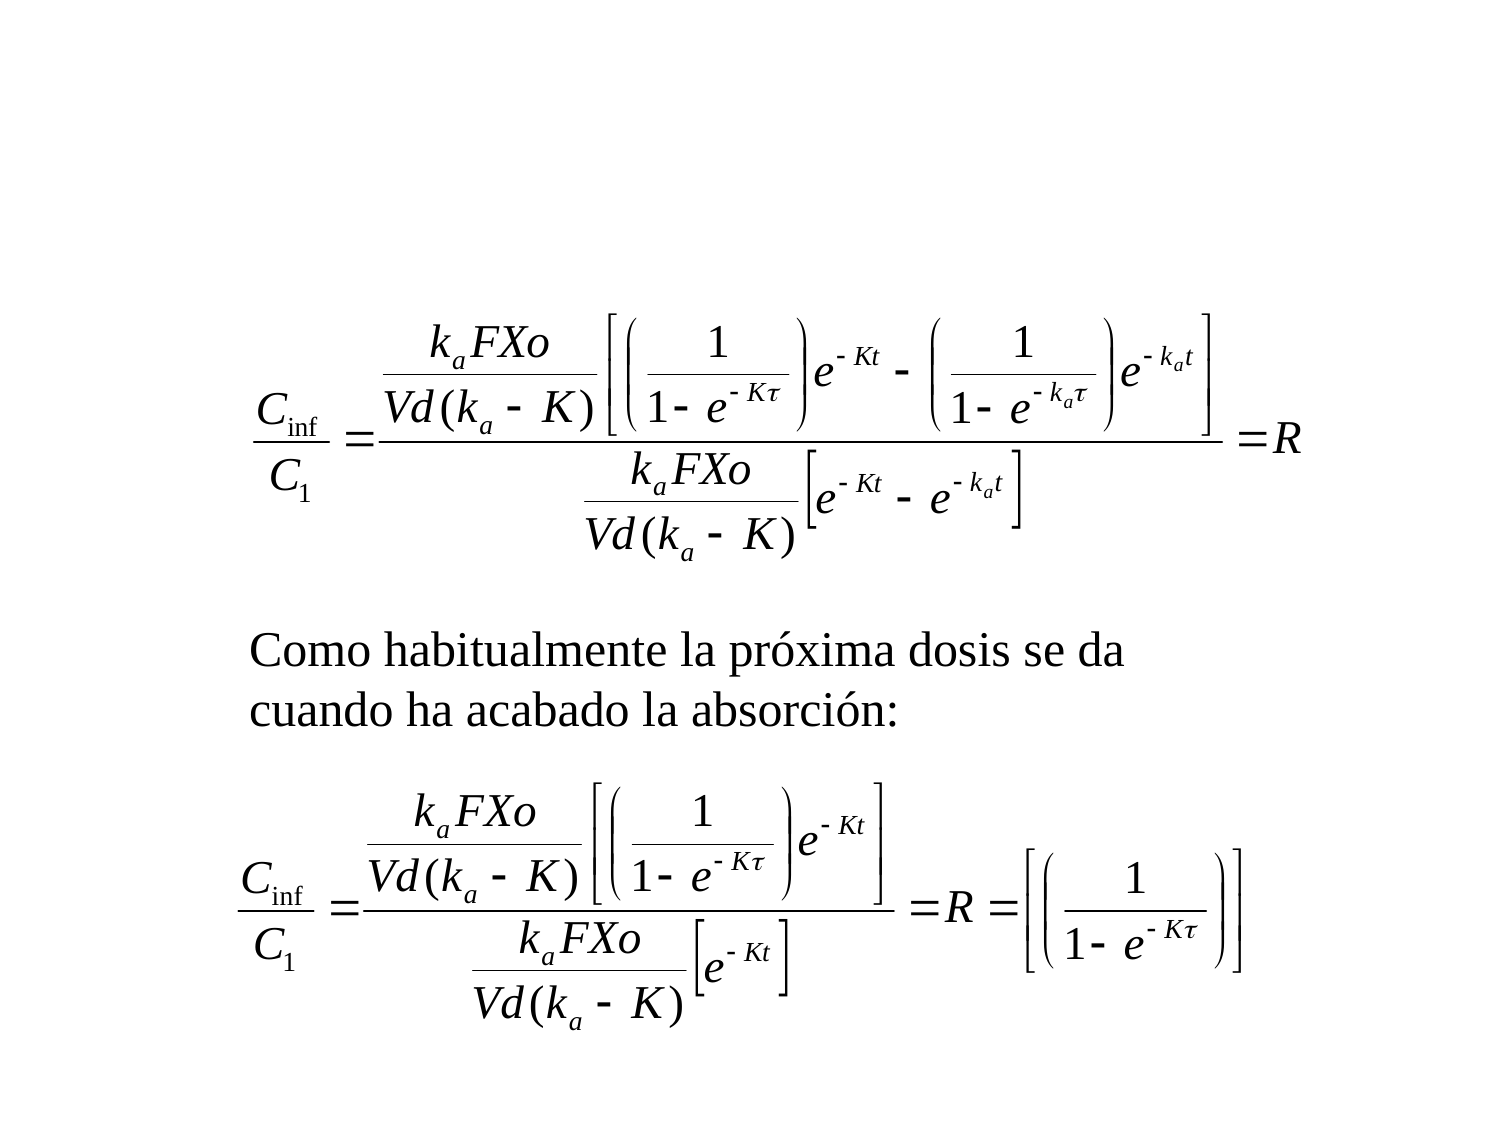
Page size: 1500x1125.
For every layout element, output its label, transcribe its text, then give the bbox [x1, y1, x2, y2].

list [245, 304, 1313, 573]
text_box Como habitualmente la próxima dosis se da cuando ha acabado la absorción: [234, 609, 1254, 745]
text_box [230, 773, 1258, 1042]
